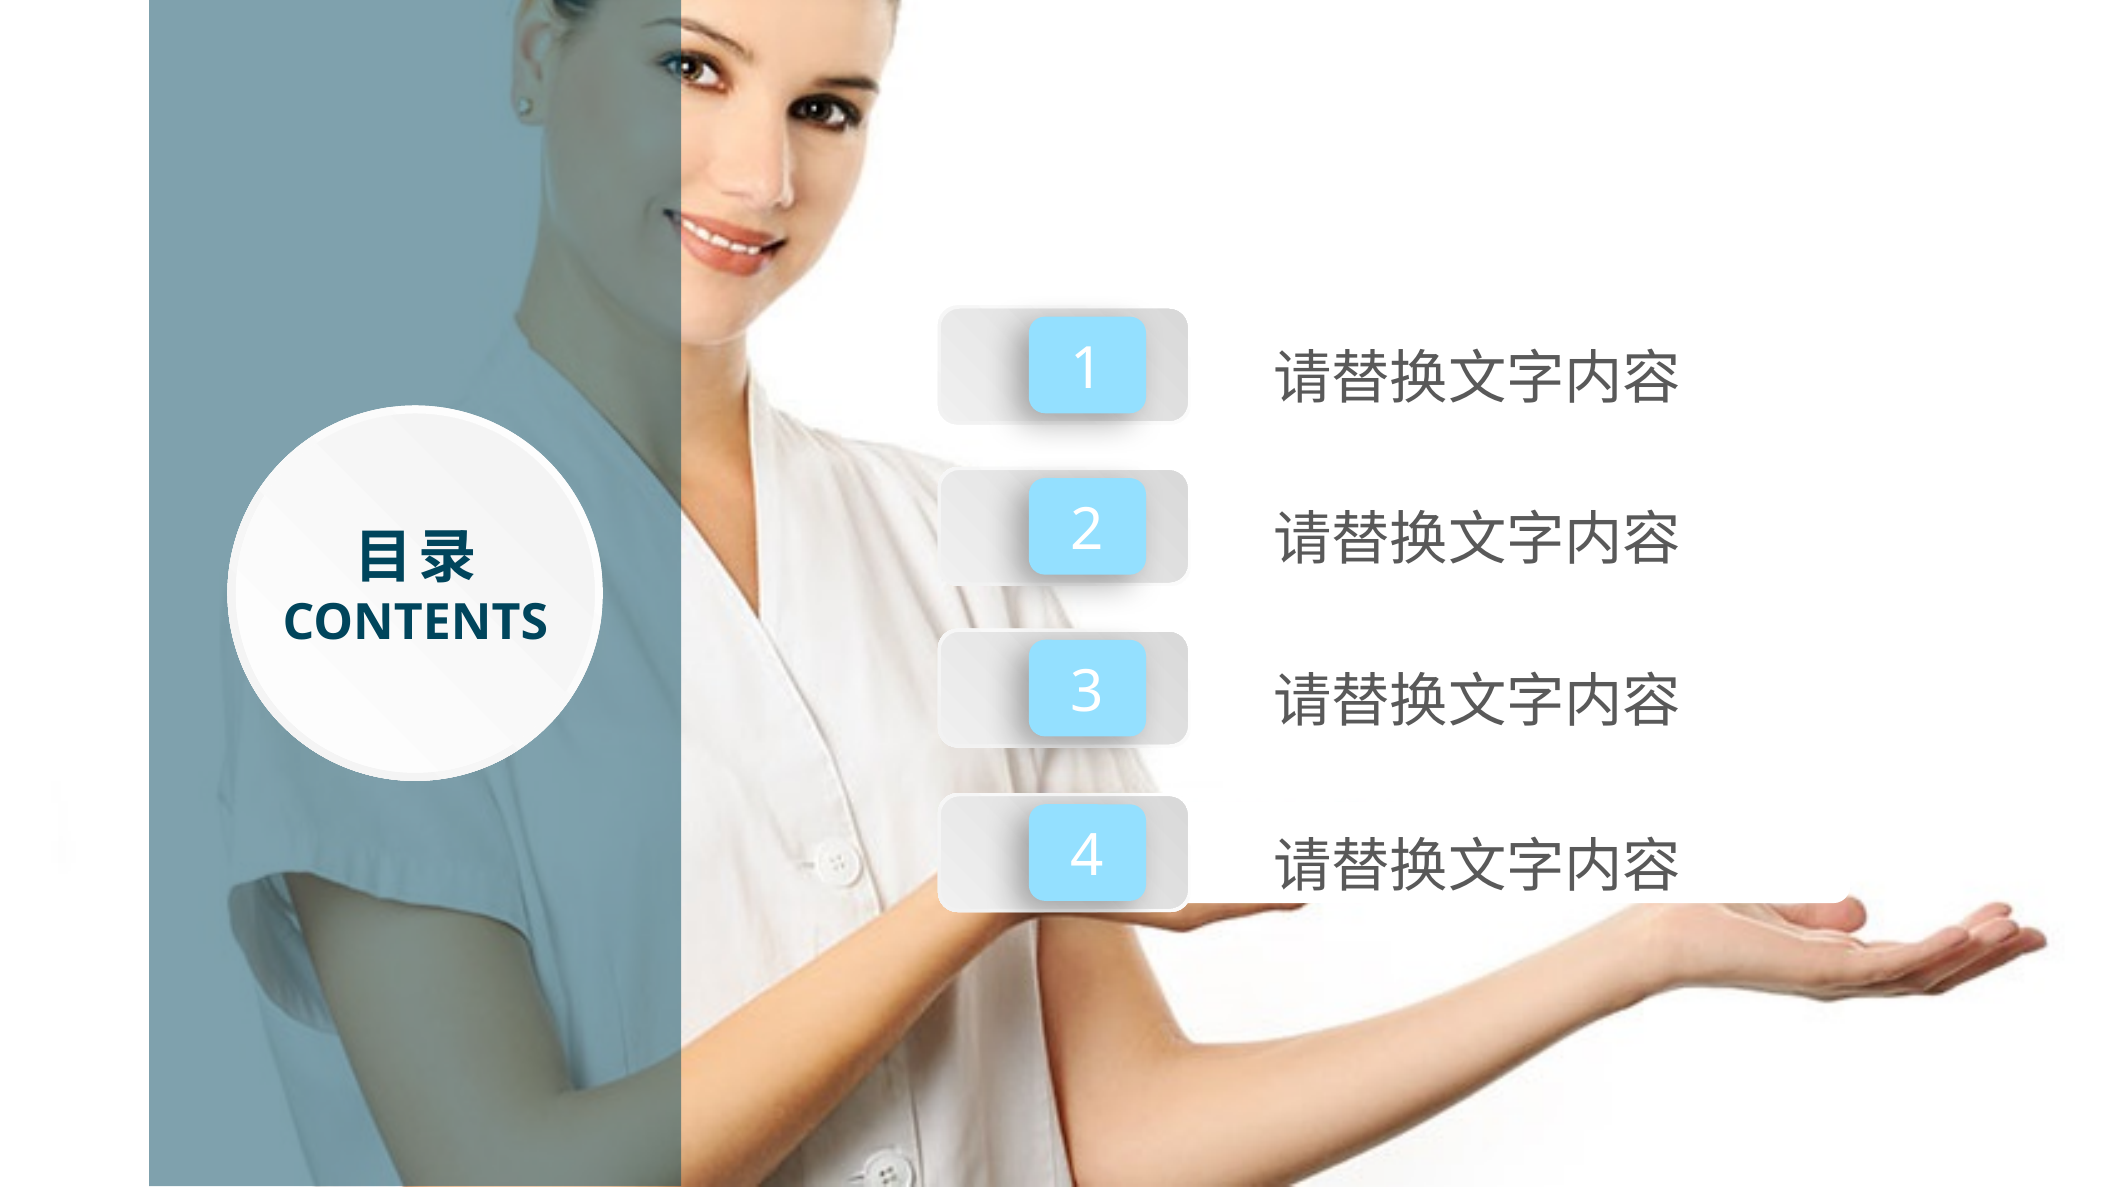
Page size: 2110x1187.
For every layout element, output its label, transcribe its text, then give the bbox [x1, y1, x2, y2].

text_box [1191, 474, 1852, 579]
text_box 请替换文字内容 [1258, 641, 1697, 741]
text_box [1191, 636, 1852, 740]
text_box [937, 305, 1191, 425]
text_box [227, 405, 603, 781]
text_box [1191, 801, 1852, 905]
text_box [148, 0, 682, 1187]
text_box [682, 0, 2110, 1187]
text_box 请替换文字内容 [1258, 480, 1697, 579]
text_box 请替换文字内容 [1258, 806, 1697, 905]
text_box [0, 0, 148, 1187]
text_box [937, 466, 1191, 586]
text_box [937, 793, 1191, 913]
text_box 请替换文字内容 [1258, 318, 1697, 418]
text_box [1191, 313, 1852, 417]
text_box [937, 628, 1191, 748]
